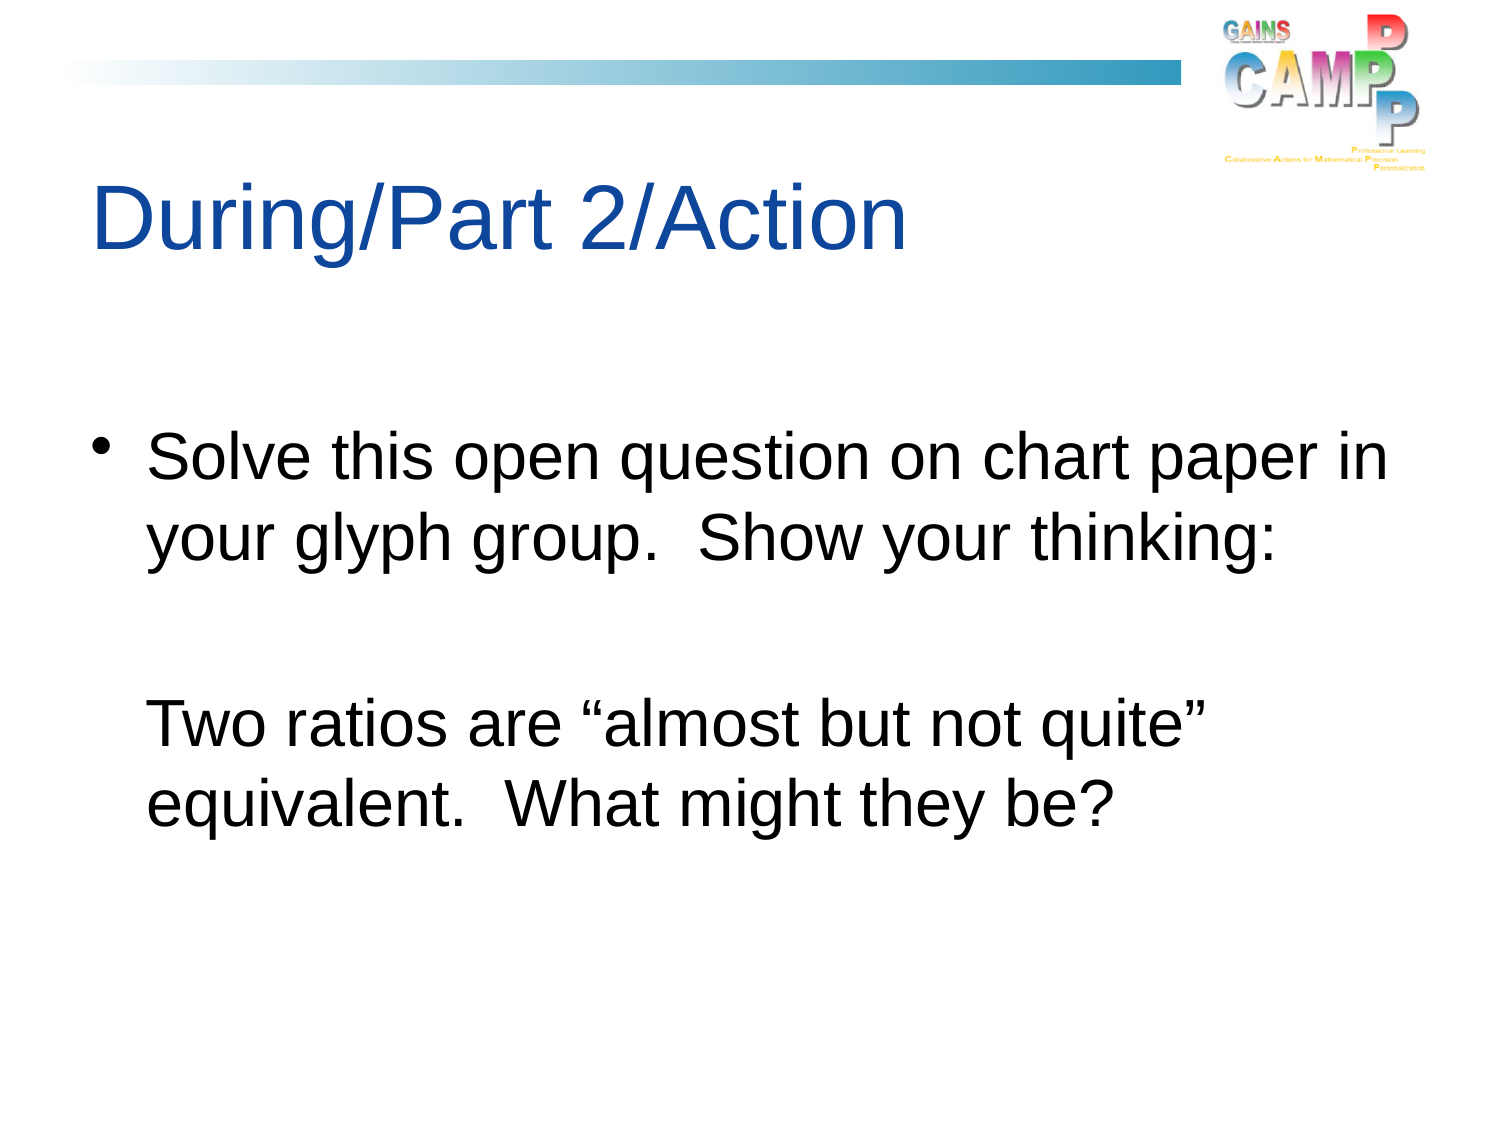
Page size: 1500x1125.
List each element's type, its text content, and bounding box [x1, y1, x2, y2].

title During/Part 2/Action [74, 124, 1426, 301]
list Solve this open question on chart paper in your glyph group. Show your thinking: Two ratios are “almost but not quite” equivalent. What might they be? [74, 312, 1426, 1088]
picture [1204, 0, 1442, 190]
